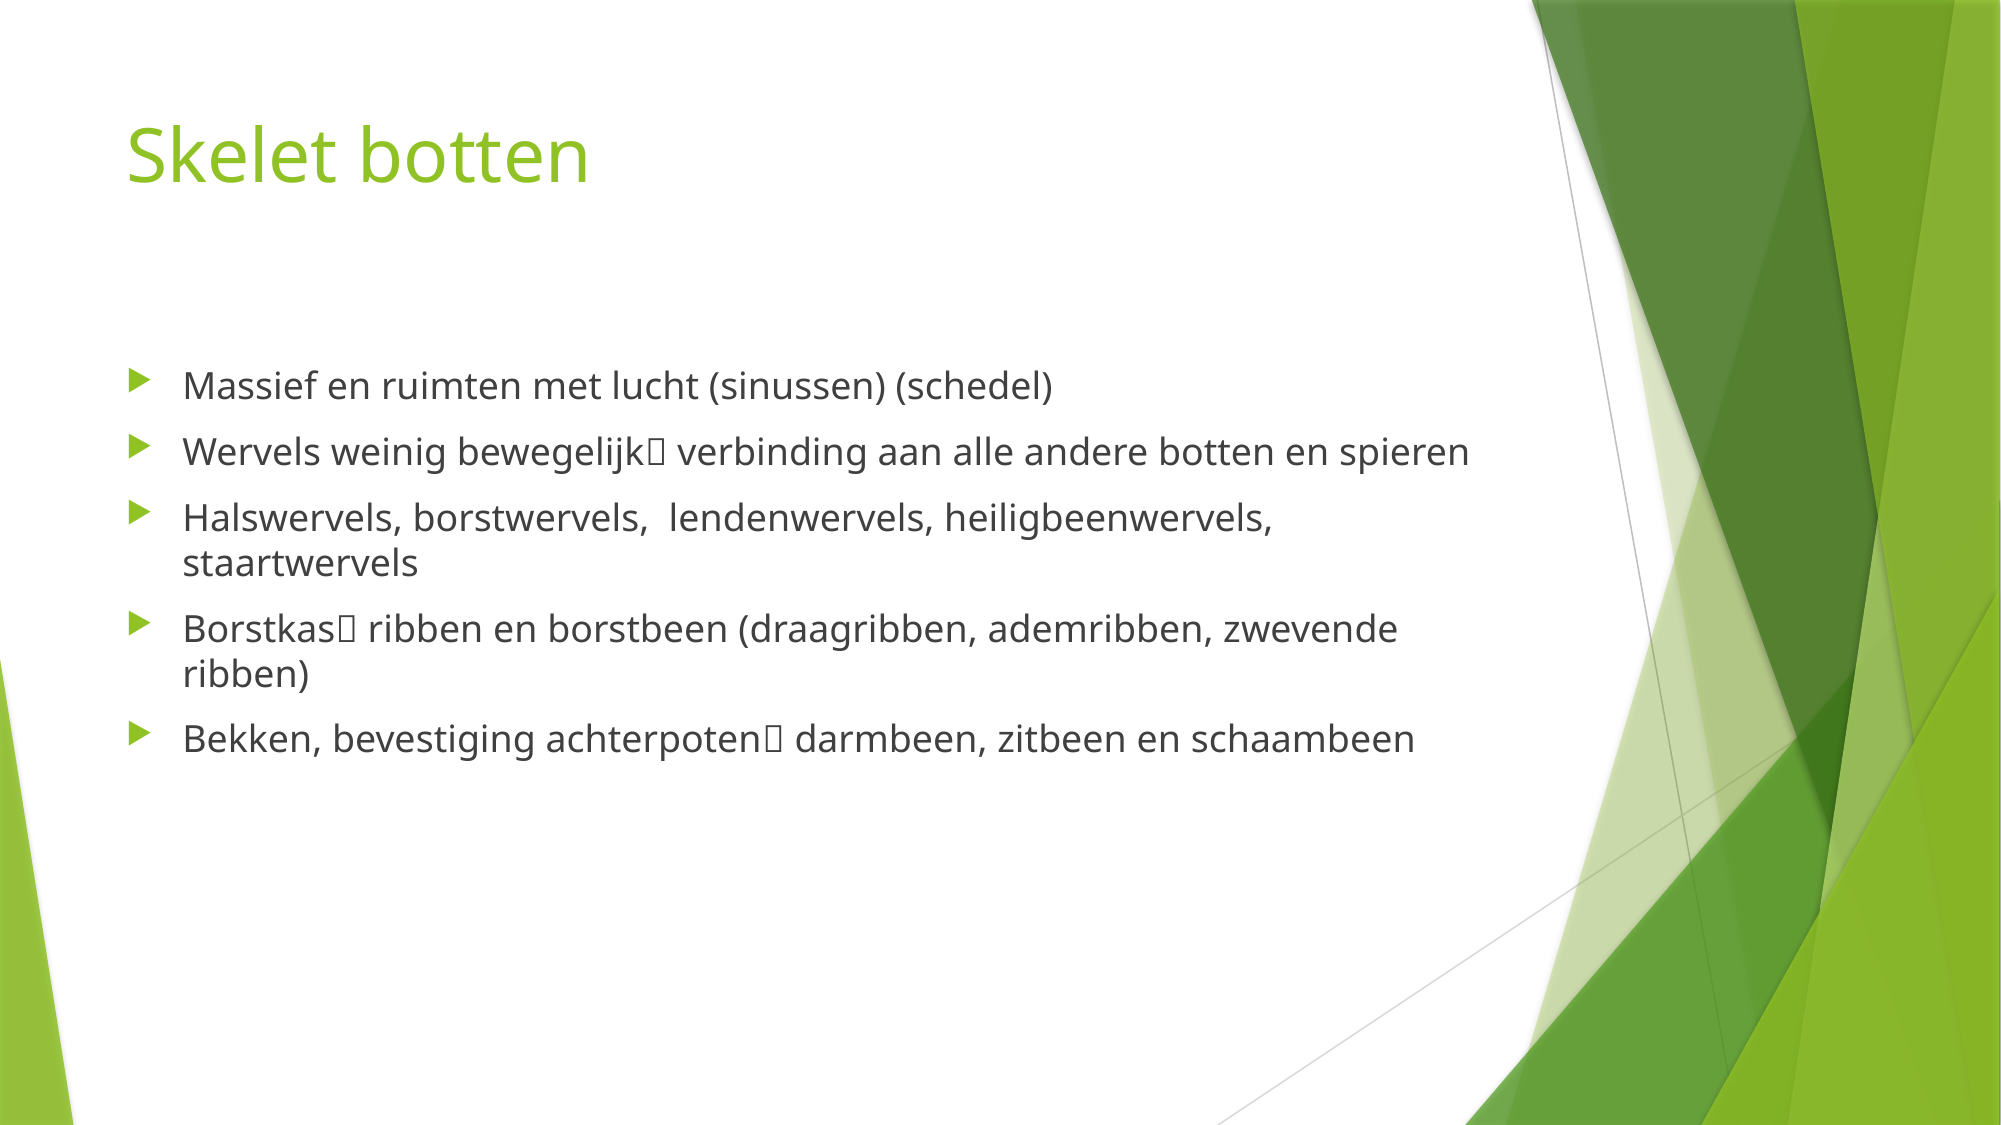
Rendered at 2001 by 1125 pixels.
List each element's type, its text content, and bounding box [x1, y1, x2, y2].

list Massief en ruimten met lucht (sinussen) (schedel) Wervels weinig bewegelijk verbinding aan alle andere botten en spieren Halswervels, borstwervels, lendenwervels, heiligbeenwervels, staartwervels Borstkas ribben en borstbeen (draagribben, ademribben, zwevende ribben) Bekken, bevestiging achterpoten darmbeen, zitbeen en schaambeen [111, 354, 1522, 992]
title Skelet botten [111, 99, 1522, 317]
